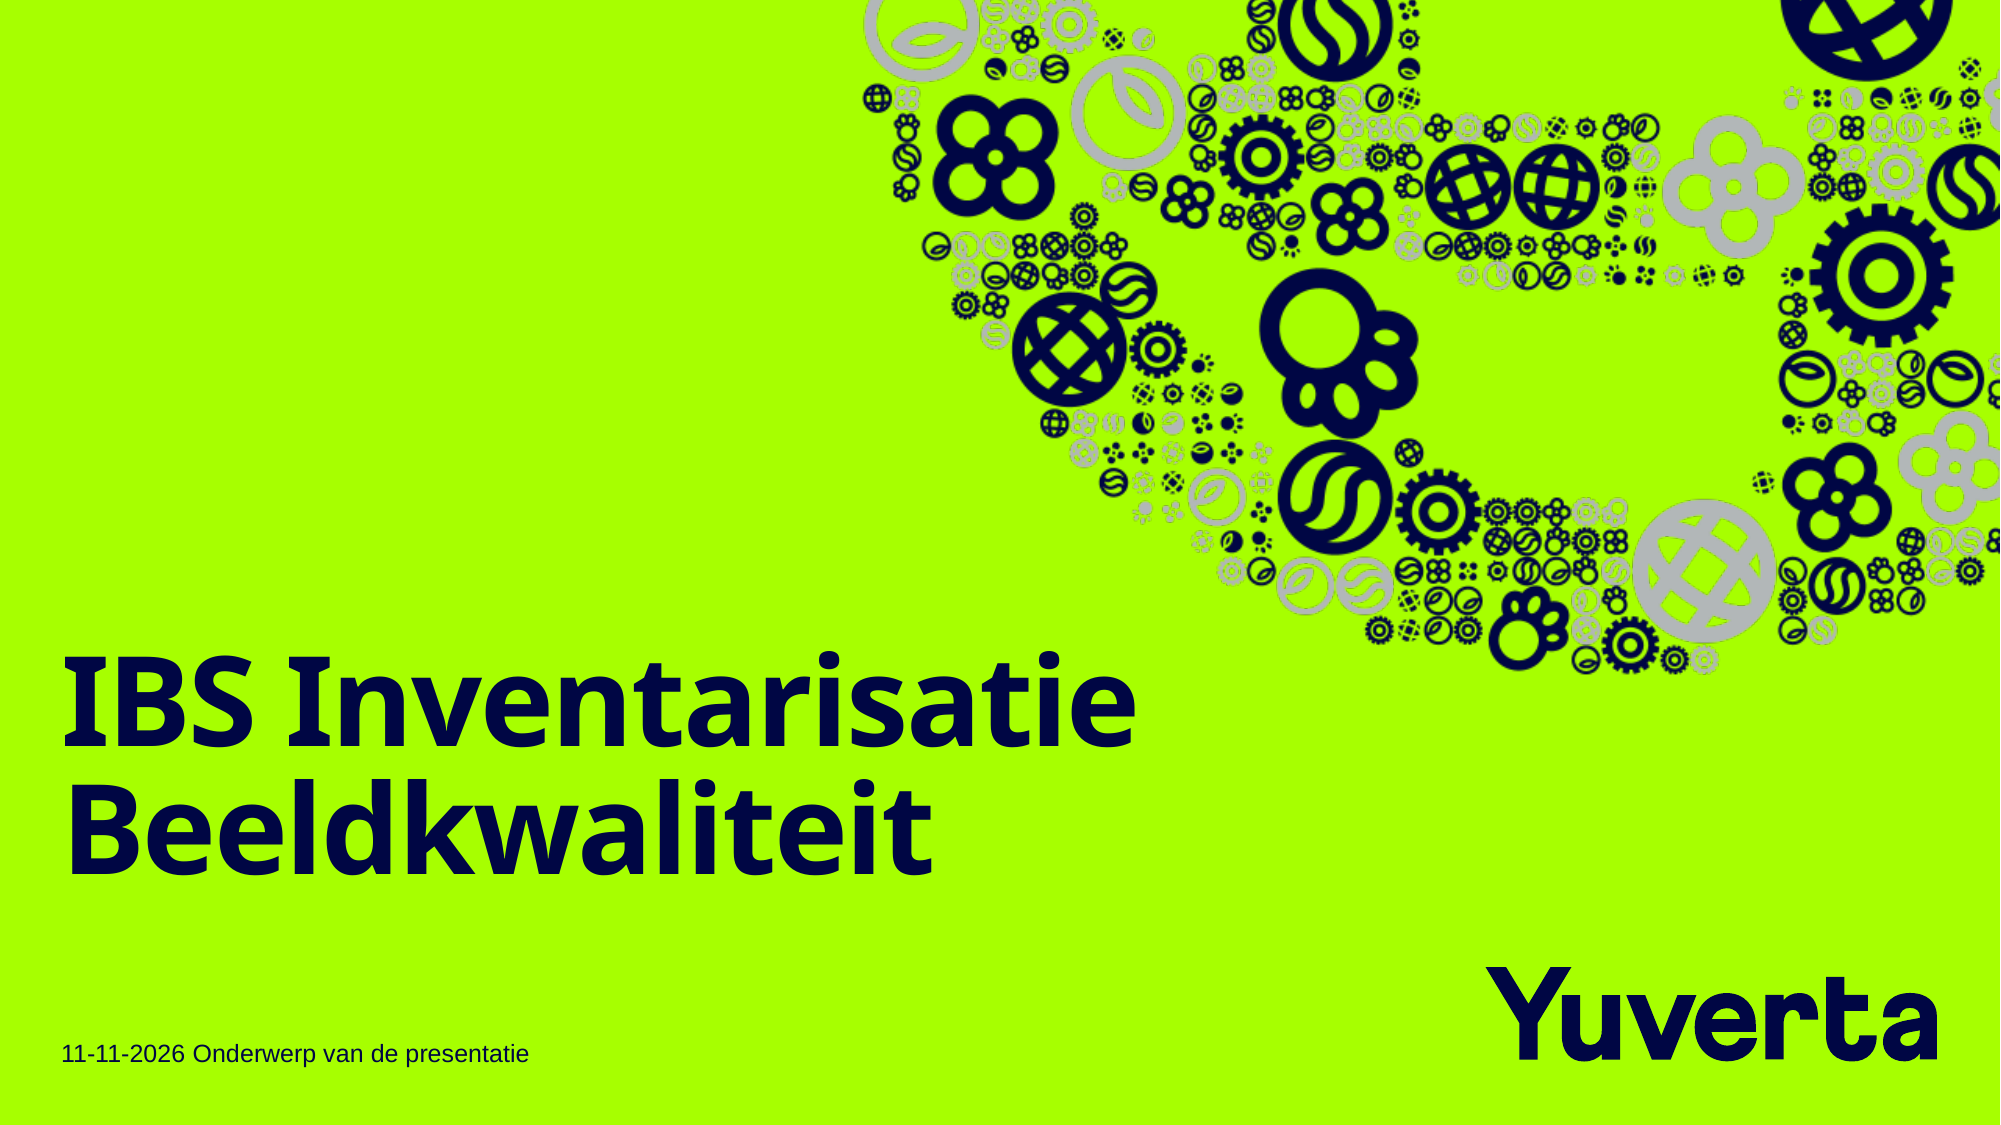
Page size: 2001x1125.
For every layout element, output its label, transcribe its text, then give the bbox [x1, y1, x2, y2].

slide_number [60, 1037, 193, 1073]
picture [0, 0, 2000, 1125]
title IBS Inventarisatie Beeldkwaliteit [60, 492, 1485, 900]
footer Onderwerp van de presentatie [193, 1037, 1000, 1073]
